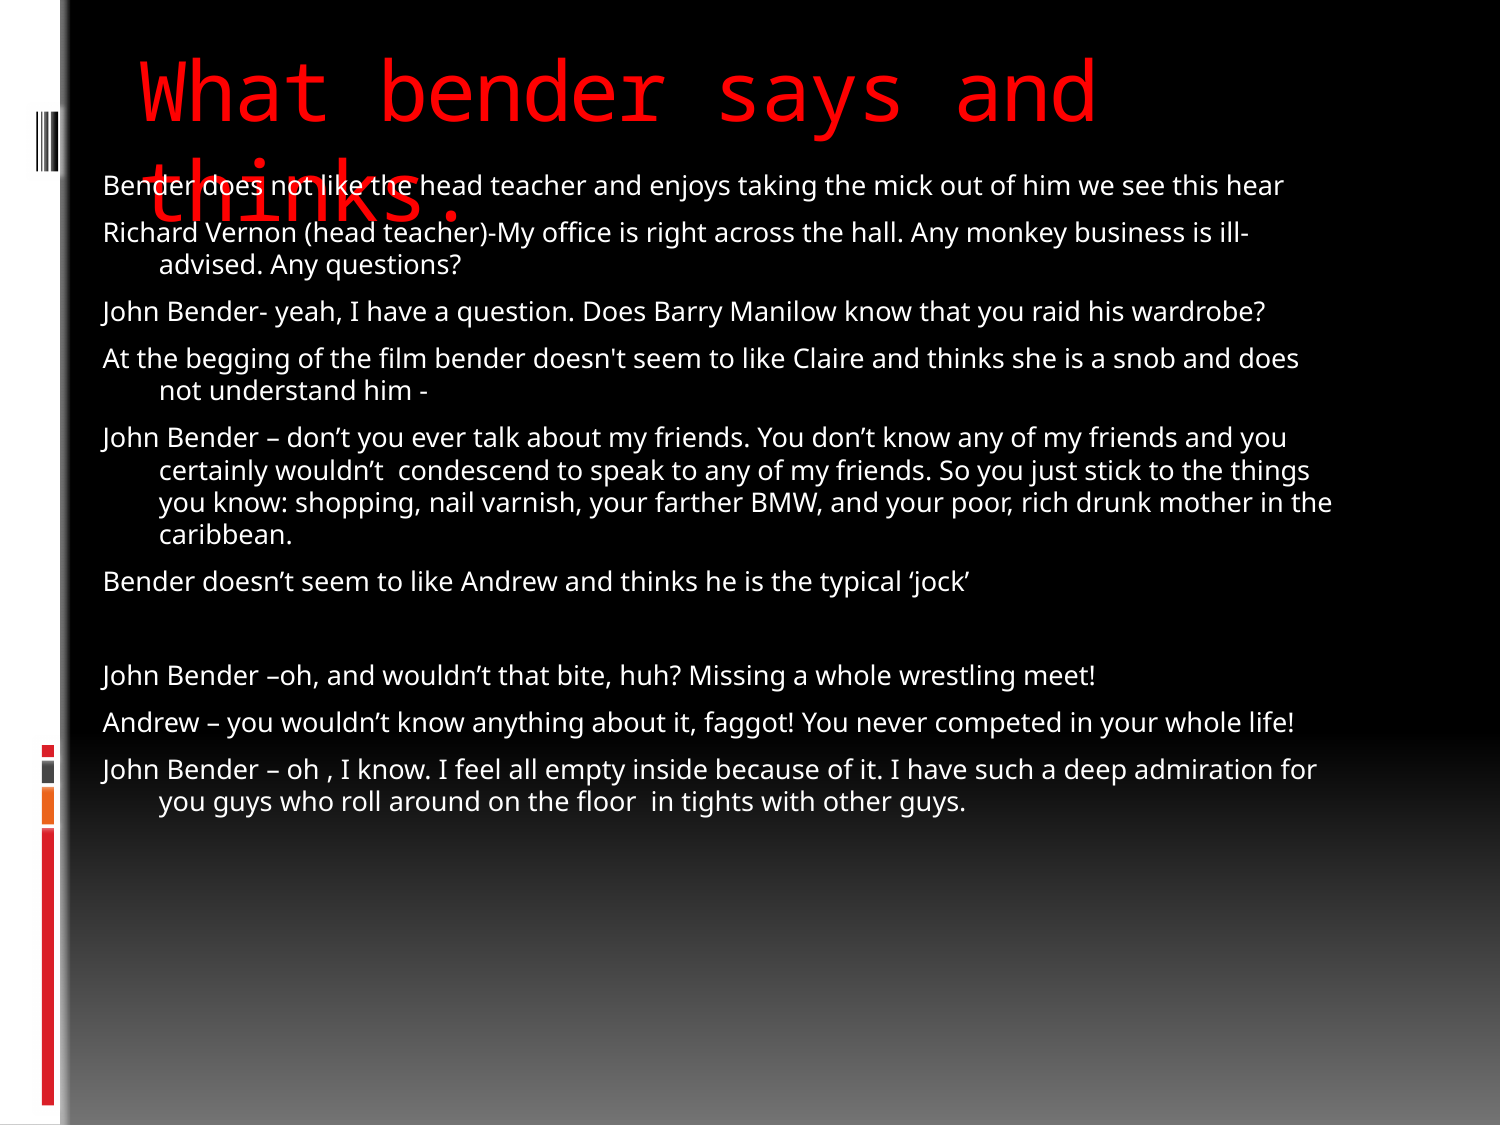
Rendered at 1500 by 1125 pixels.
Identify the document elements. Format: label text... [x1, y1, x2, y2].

title What bender says and thinks. [123, 30, 1399, 181]
list Bender does not like the head teacher and enjoys taking the mick out of him we see this hear Richard Vernon (head teacher)-My office is right across the hall. Any monkey business is ill-advised. Any questions? John Bender- yeah, I have a question. Does Barry Manilow know that you raid his wardrobe? At the begging of the film bender doesn't seem to like Claire and thinks she is a snob and does not understand him - John Bender – don’t you ever talk about my friends. You don’t know any of my friends and you certainly wouldn’t condescend to speak to any of my friends. So you just stick to the things you know: shopping, nail varnish, your farther BMW, and your poor, rich drunk mother in the caribbean. Bender doesn’t seem to like Andrew and thinks he is the typical ‘jock’ John Bender –oh, and wouldn’t that bite, huh? Missing a whole wrestling meet! Andrew – you wouldn’t know anything about it, faggot! You never competed in your whole life! John Bender – oh , I know. I feel all empty inside because of it. I have such a deep admiration for you guys who roll around on the floor in tights with other guys. [76, 160, 1352, 1125]
